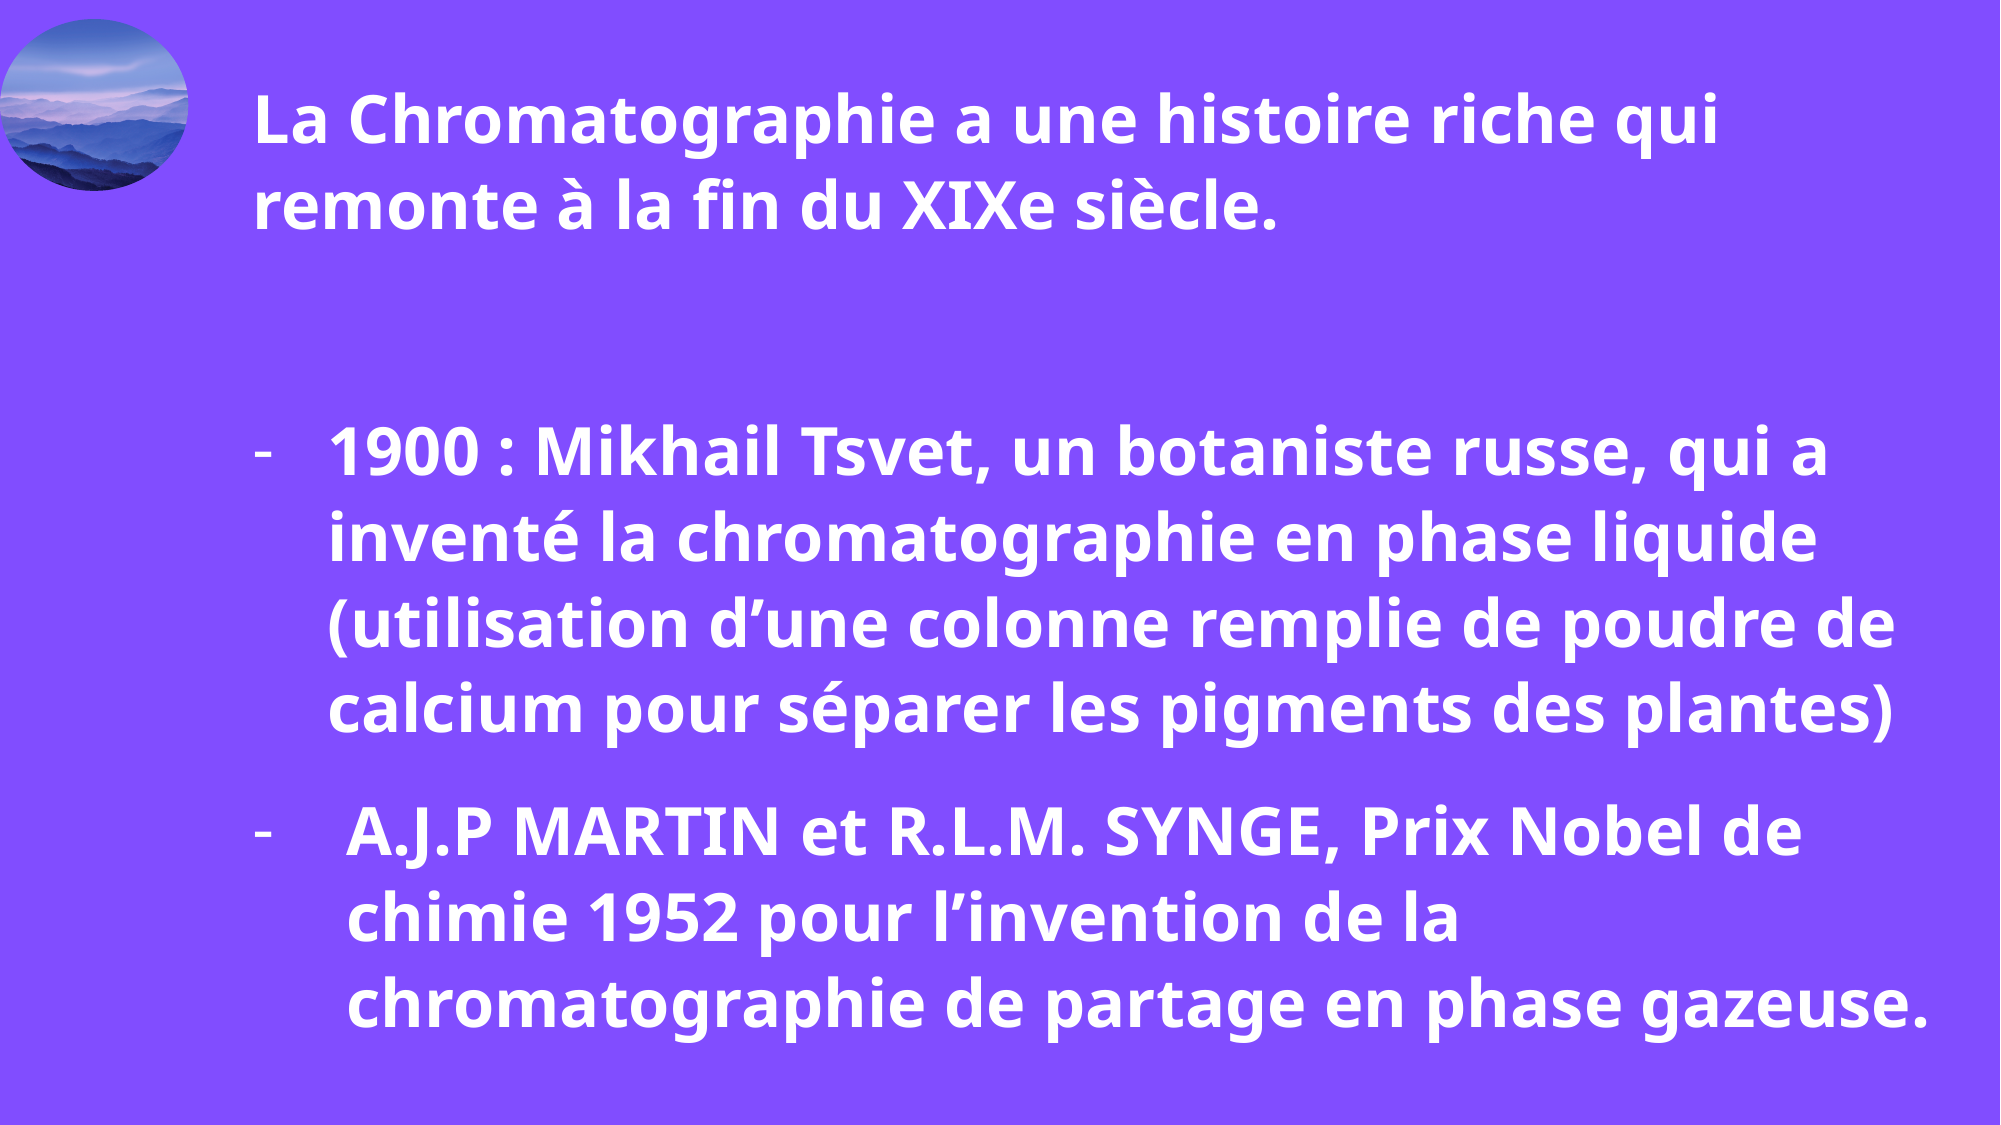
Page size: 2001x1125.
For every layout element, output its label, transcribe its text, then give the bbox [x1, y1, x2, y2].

subtitle La Chromatographie a une histoire riche qui remonte à la fin du XIXe siècle. 1900 : Mikhail Tsvet, un botaniste russe, qui a inventé la chromatographie en phase liquide (utilisation d’une colonne remplie de poudre de calcium pour séparer les pigments des plantes) A.J.P MARTIN et R.L.M. SYNGE, Prix Nobel de chimie 1952 pour l’invention de la chromatographie de partage en phase gazeuse. [252, 71, 2000, 1125]
picture [0, 18, 189, 191]
